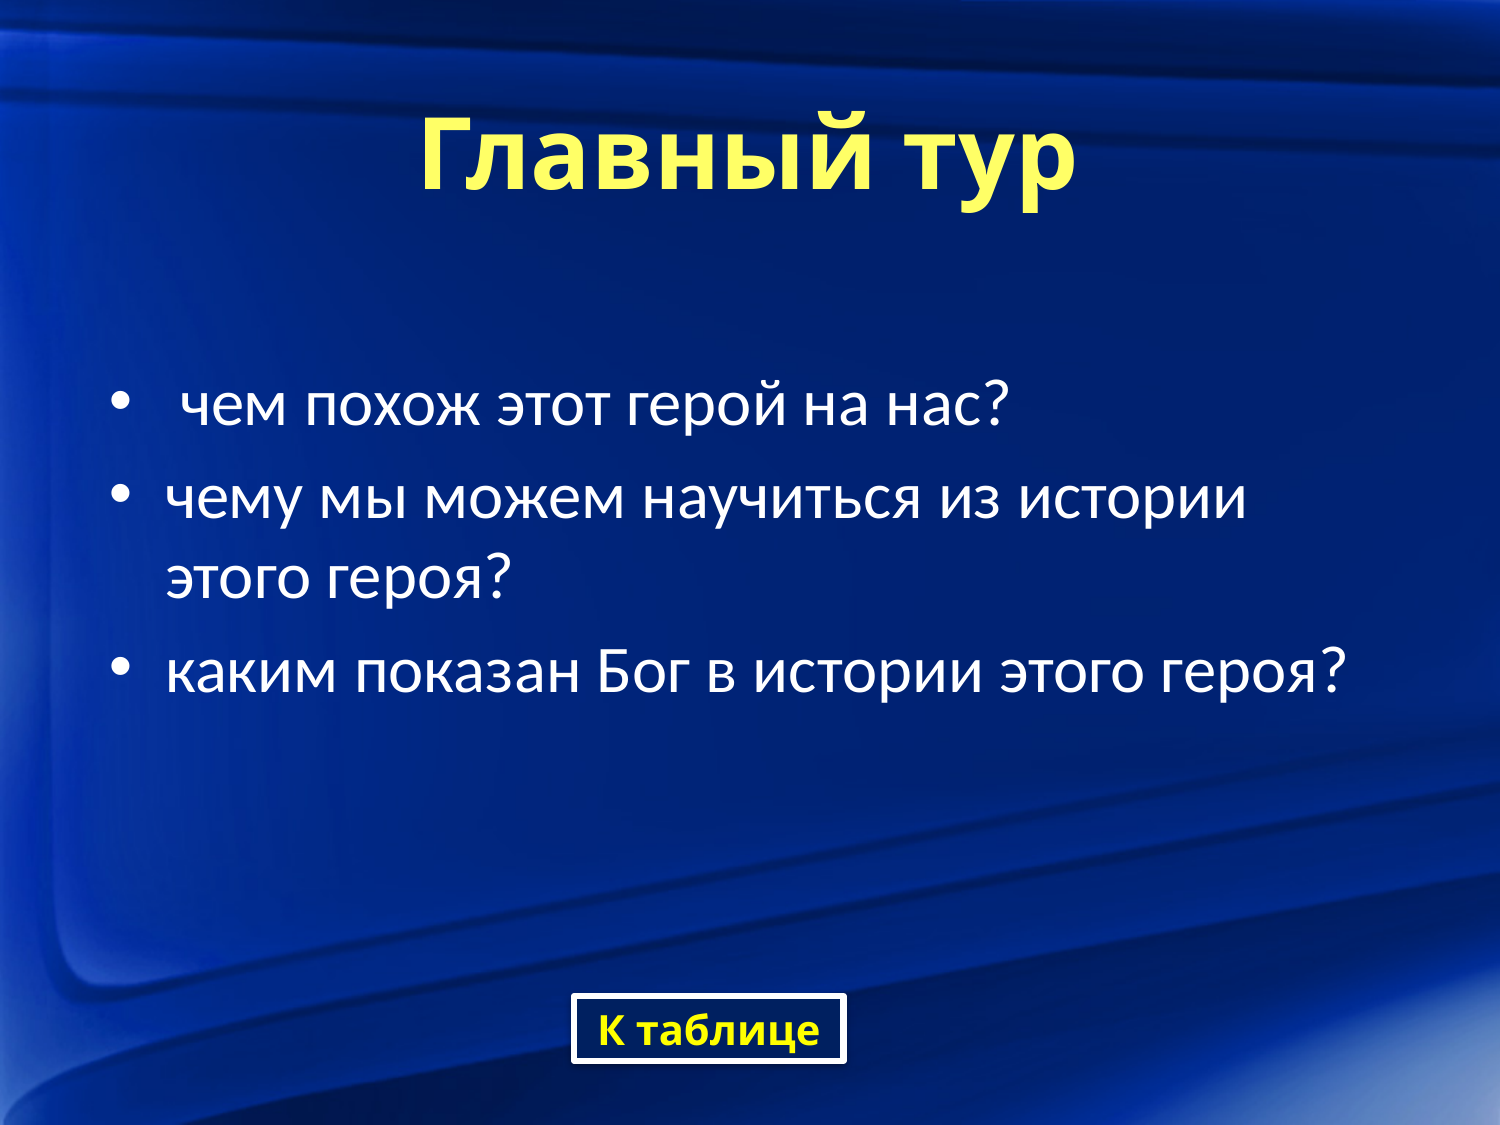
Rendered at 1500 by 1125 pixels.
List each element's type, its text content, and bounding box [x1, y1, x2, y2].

list Главный тур [93, 82, 1402, 305]
list чем похож этот герой на нас? чему мы можем научиться из истории этого героя? каким показан Бог в истории этого героя? [93, 351, 1383, 868]
text_box К таблице [571, 993, 847, 1064]
picture [0, 0, 1500, 1125]
